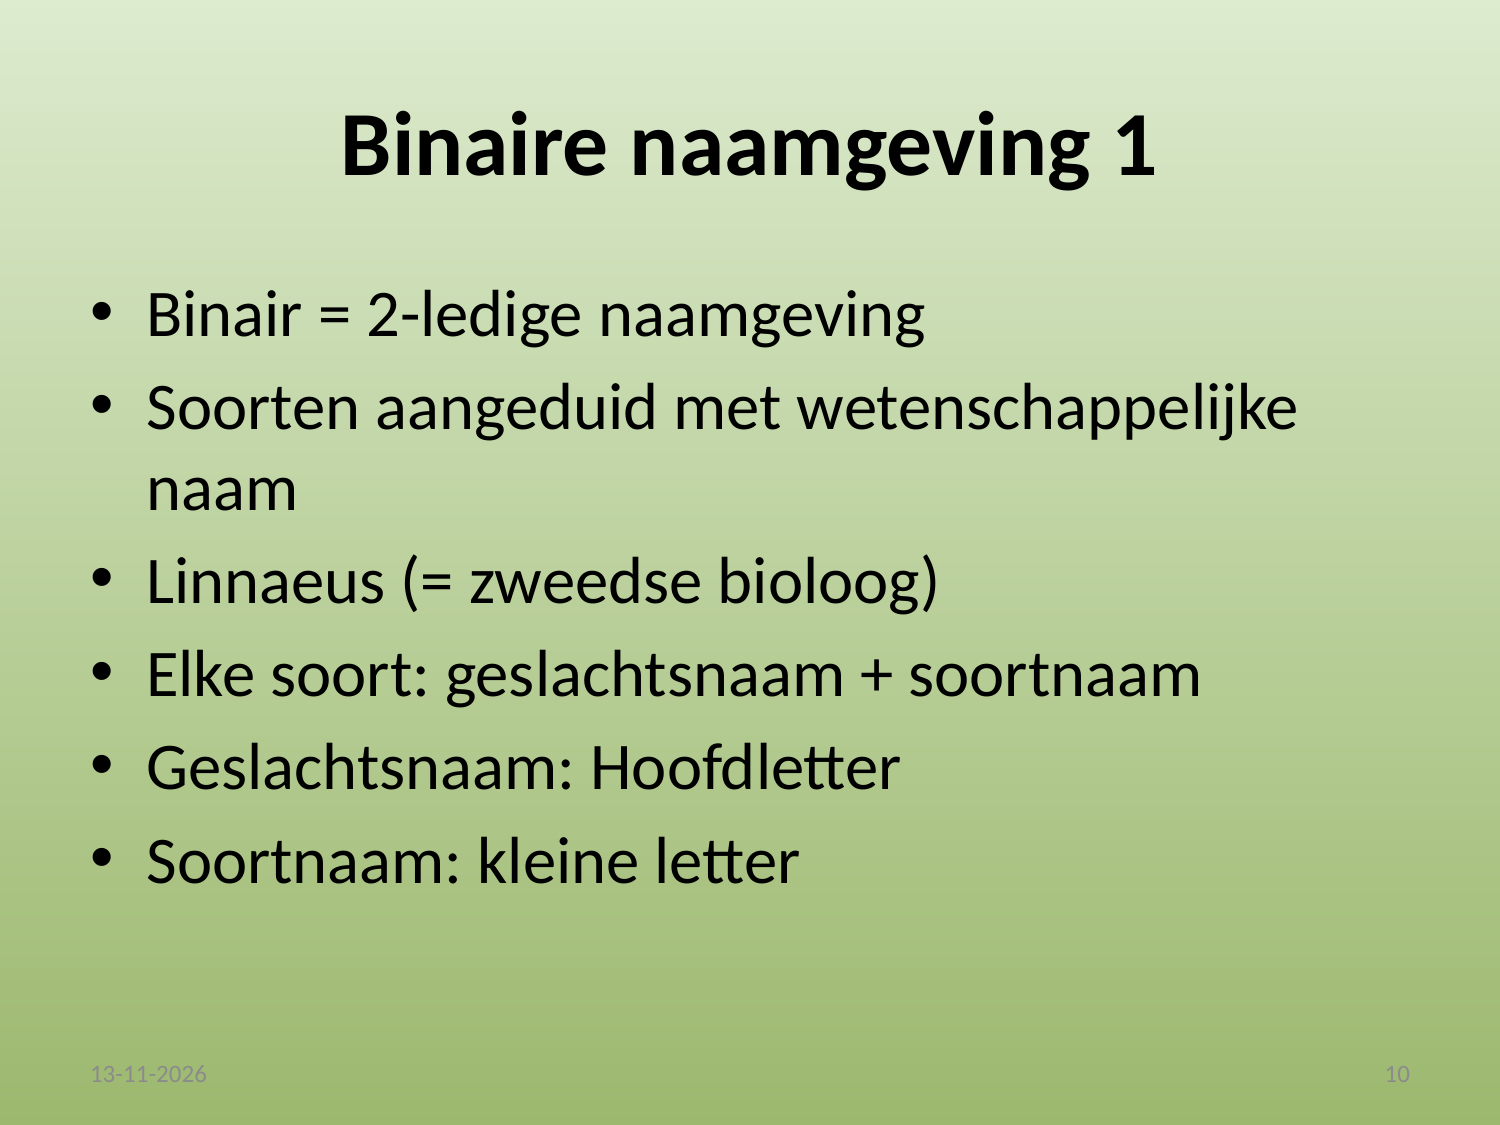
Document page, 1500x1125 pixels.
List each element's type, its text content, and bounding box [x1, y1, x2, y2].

slide_number 10 [1074, 1042, 1425, 1103]
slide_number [75, 1042, 425, 1103]
title Binaire naamgeving 1 [75, 45, 1425, 233]
list Binair = 2-ledige naamgeving Soorten aangeduid met wetenschappelijke naam Linnaeus (= zweedse bioloog) Elke soort: geslachtsnaam + soortnaam Geslachtsnaam: Hoofdletter Soortnaam: kleine letter [75, 262, 1425, 1005]
